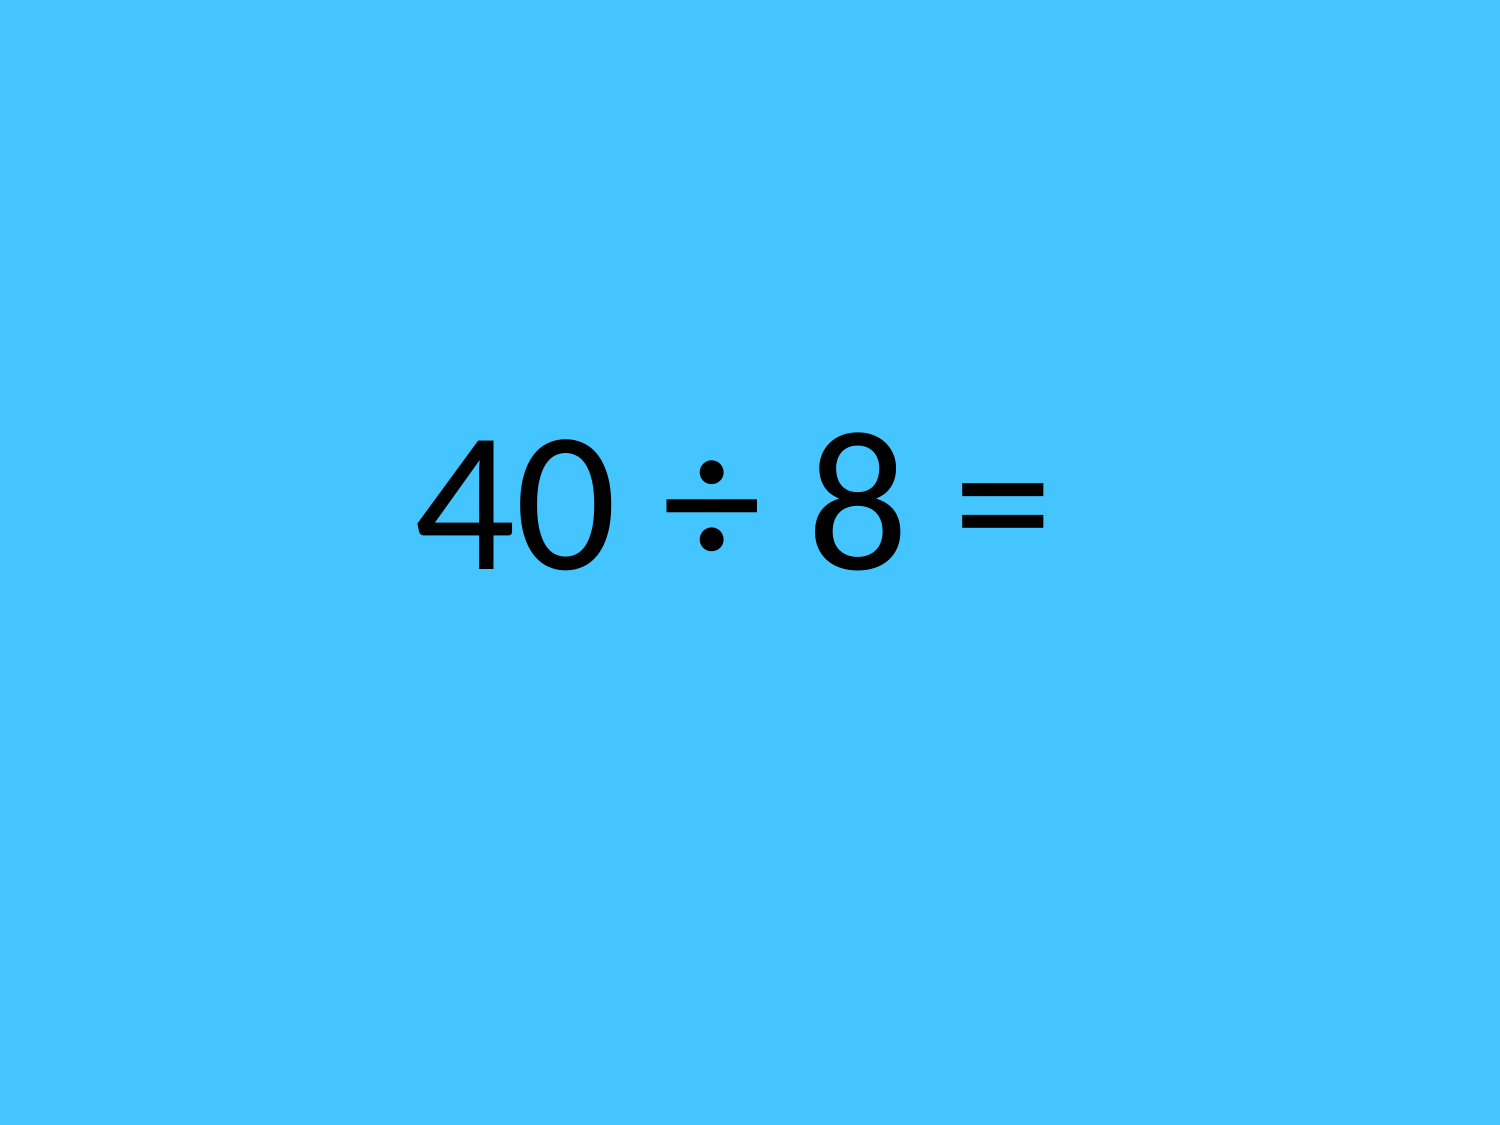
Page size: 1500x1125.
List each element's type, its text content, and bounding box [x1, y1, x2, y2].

text_box 40 ÷ 8 = [399, 362, 1138, 618]
